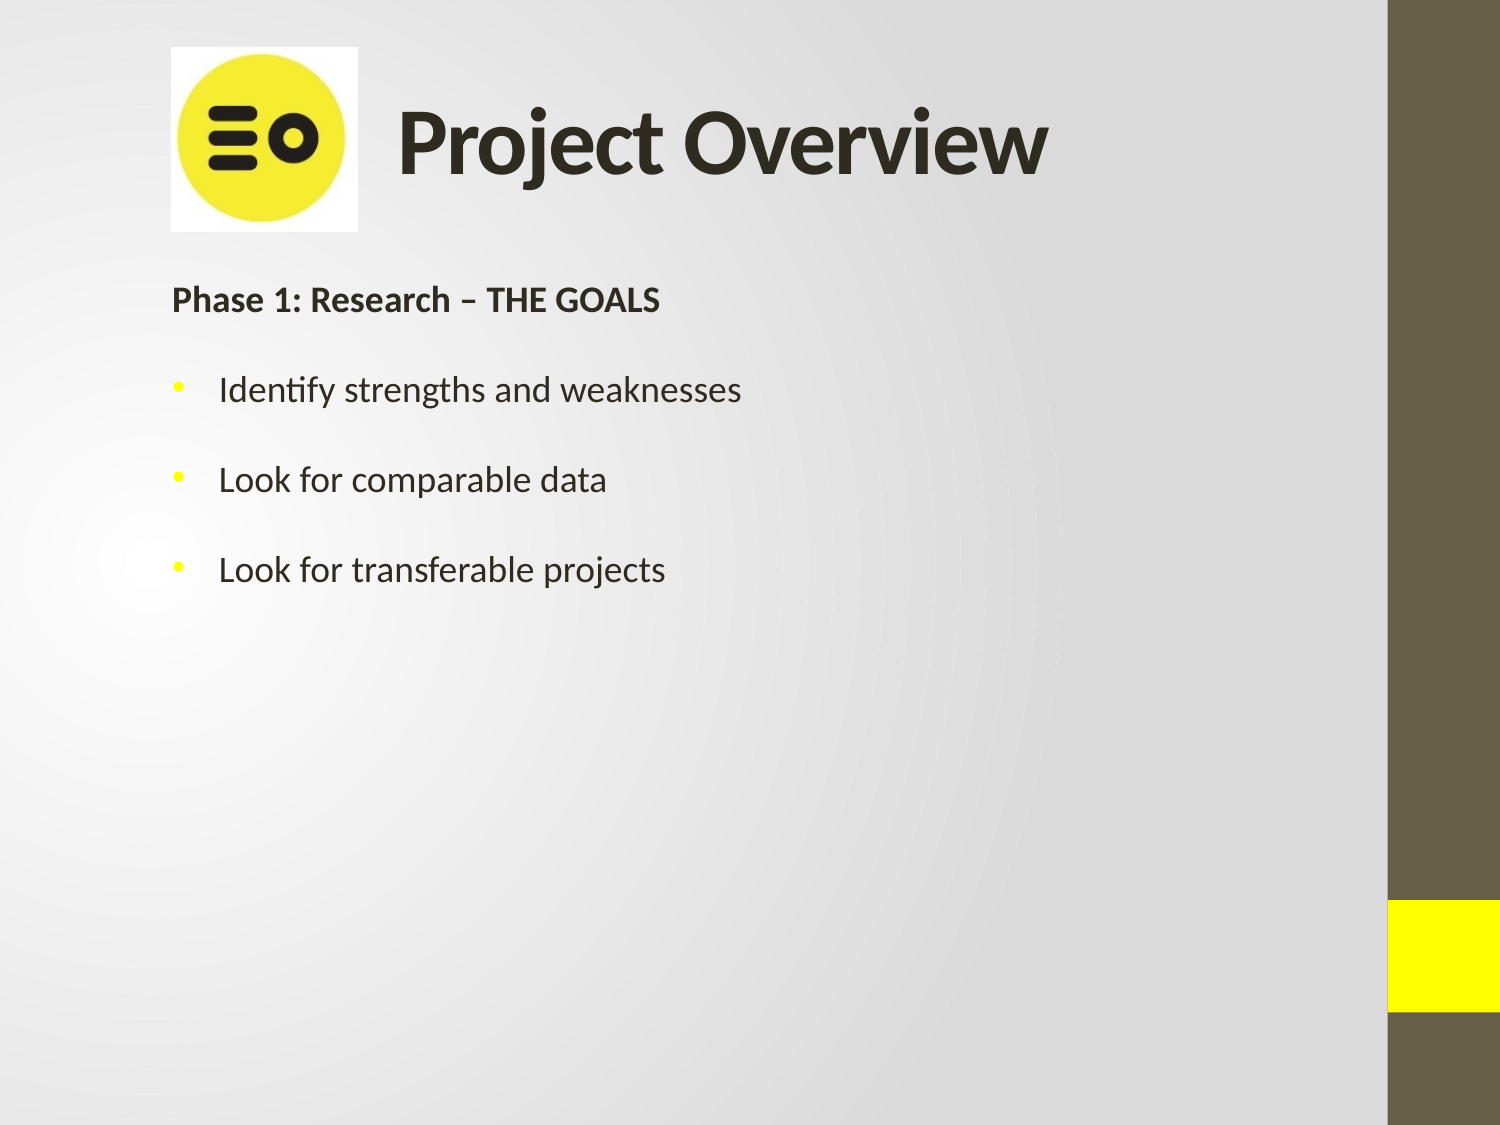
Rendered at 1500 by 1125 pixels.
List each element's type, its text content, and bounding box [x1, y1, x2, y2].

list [170, 46, 359, 233]
text_box Phase 1: Research – THE GOALS Identify strengths and weaknesses Look for comparable data Look for transferable projects [157, 267, 1234, 777]
title Project Overview [382, 42, 1388, 231]
